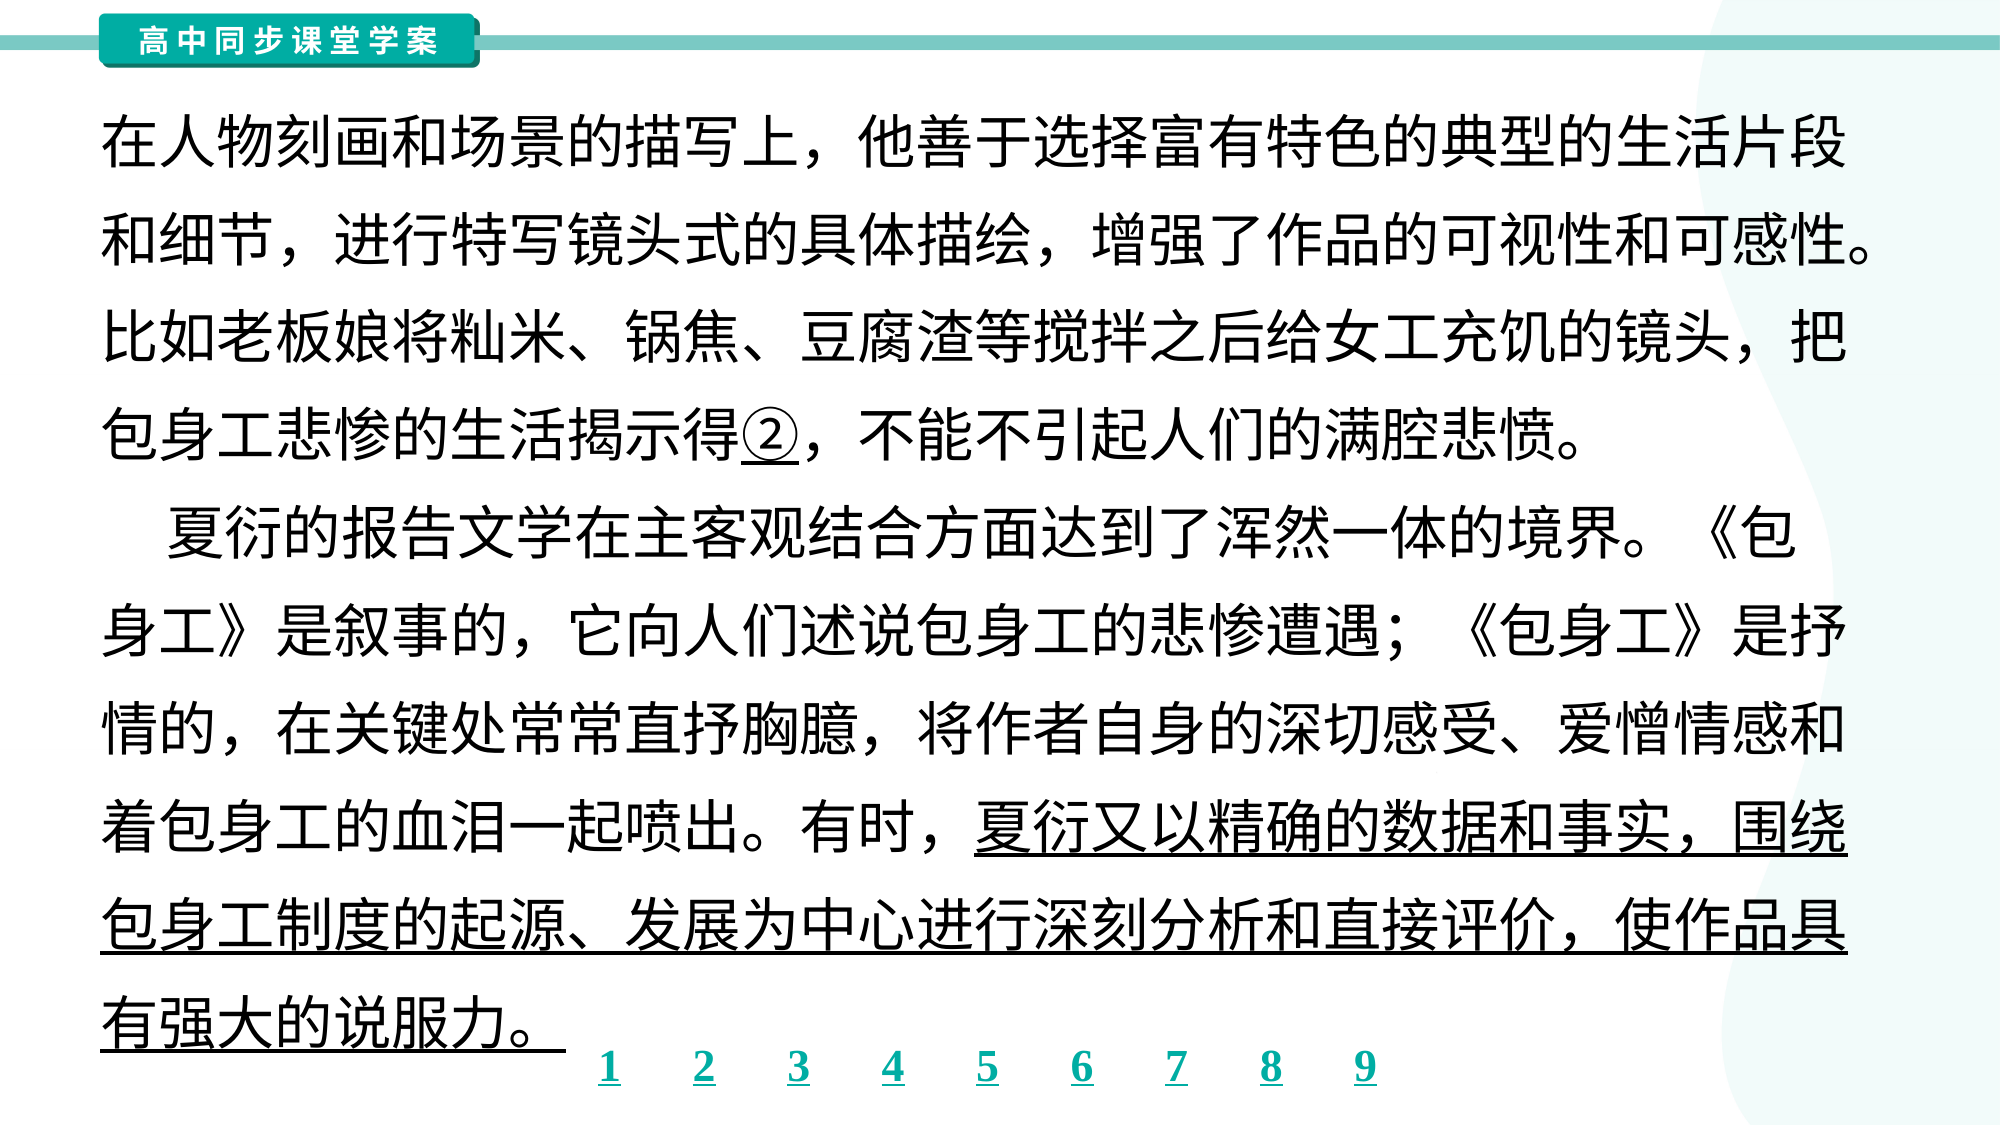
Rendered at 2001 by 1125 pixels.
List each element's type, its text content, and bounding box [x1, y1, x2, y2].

text_box 在人物刻画和场景的描写上，他善于选择富有特色的典型的生活片段 和细节，进行特写镜头式的具体描绘，增强了作品的可视性和可感性。 比如老板娘将籼米、锅焦、豆腐渣等搅拌之后给女工充饥的镜头，把 包身工悲惨的生活揭示得②，不能不引起人们的满腔悲愤。 夏衍的报告文学在主客观结合方面达到了浑然一体的境界。《包 身工》是叙事的，它向人们述说包身工的悲惨遭遇；《包身工》是抒 情的，在关键处常常直抒胸臆，将作者自身的深切感受、爱憎情感和 着包身工的血泪一起喷出。有时，夏衍又以精确的数据和事实，围绕 包身工制度的起源、发展为中心进行深刻分析和直接评价，使作品具 有强大的说服力。 [100, 76, 1899, 1056]
picture [0, 0, 2000, 1125]
